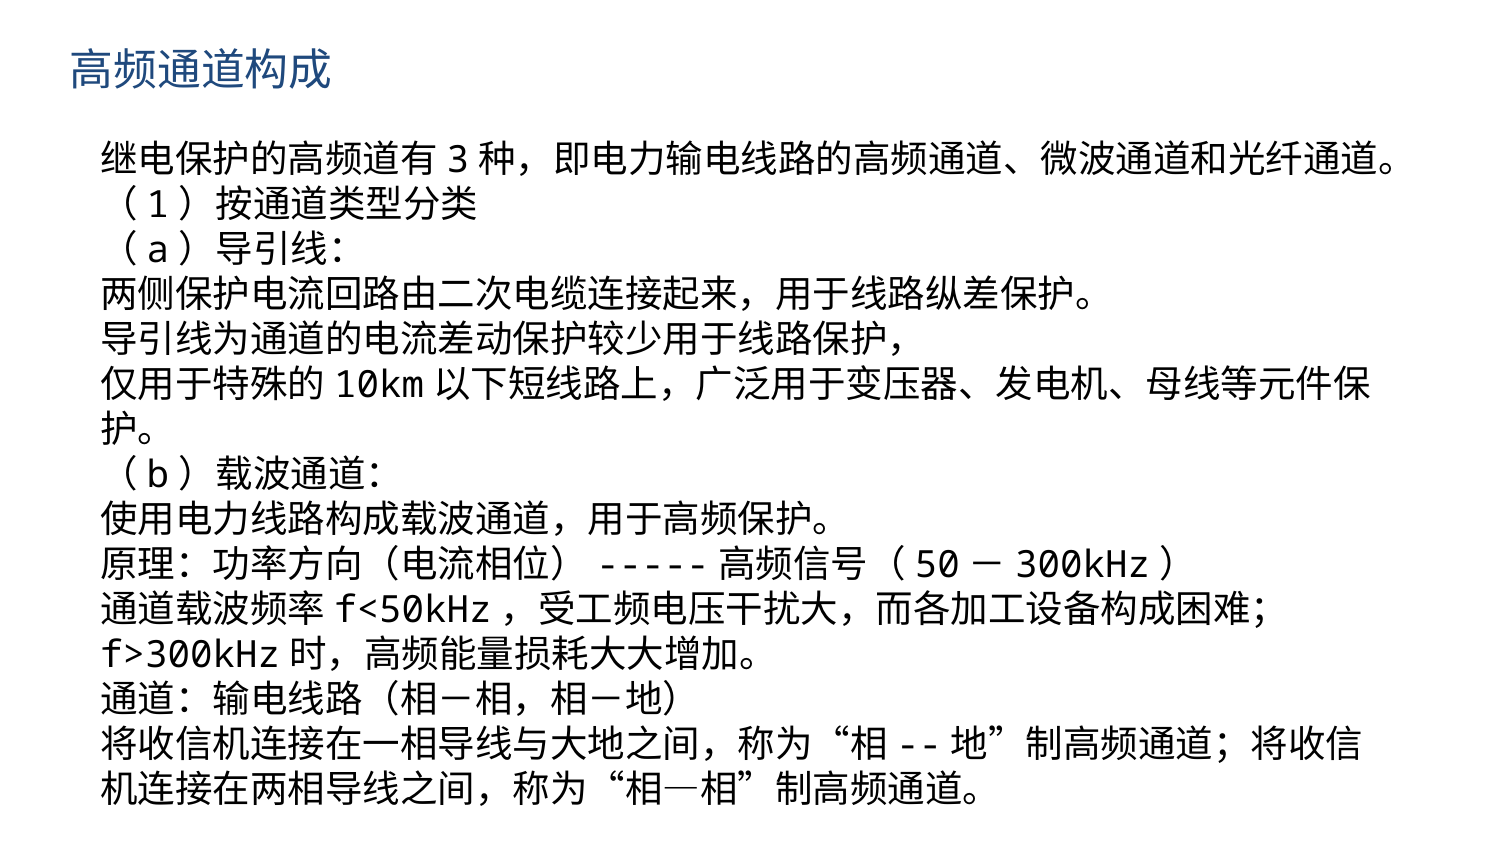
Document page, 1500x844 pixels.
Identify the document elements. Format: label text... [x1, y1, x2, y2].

text_box 继电保护的高频道有3种，即电力输电线路的高频通道、微波通道和光纤通道。 （1）按通道类型分类 （a）导引线： 两侧保护电流回路由二次电缆连接起来，用于线路纵差保护。 导引线为通道的电流差动保护较少用于线路保护， 仅用于特殊的10km以下短线路上，广泛用于变压器、发电机、母线等元件保护。 （b）载波通道： 使用电力线路构成载波通道，用于高频保护。 原理：功率方向（电流相位）-----高频信号（50－300kHz） 通道载波频率f<50kHz，受工频电压干扰大，而各加工设备构成困难；f>300kHz时，高频能量损耗大大增加。 通道：输电线路（相－相，相－地） 将收信机连接在一相导线与大地之间，称为“相--地”制高频通道；将收信机连接在两相导线之间，称为“相—相”制高频通道。 [85, 127, 1413, 844]
text_box 高频通道构成 [54, 34, 348, 102]
